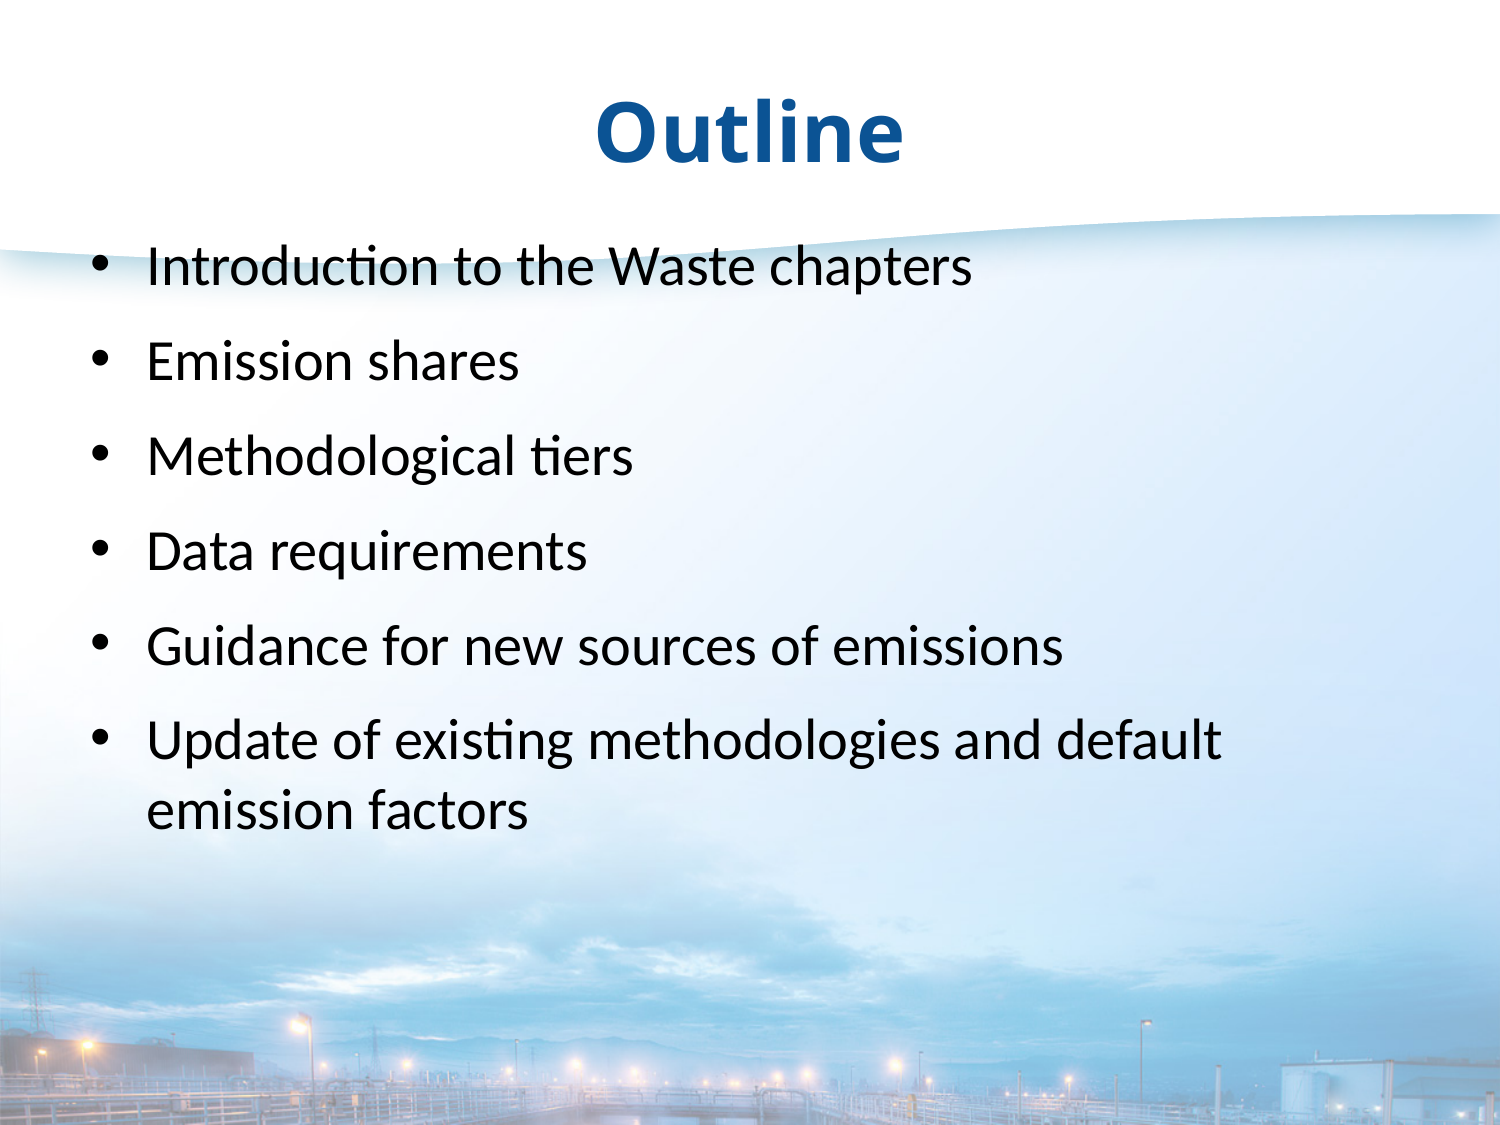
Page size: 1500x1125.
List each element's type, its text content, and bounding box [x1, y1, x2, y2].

picture [0, 215, 1500, 1125]
list Introduction to the Waste chapters Emission shares Methodological tiers Data requirements Guidance for new sources of emissions Update of existing methodologies and default emission factors [75, 219, 1425, 1071]
title Outline [75, 45, 1425, 219]
